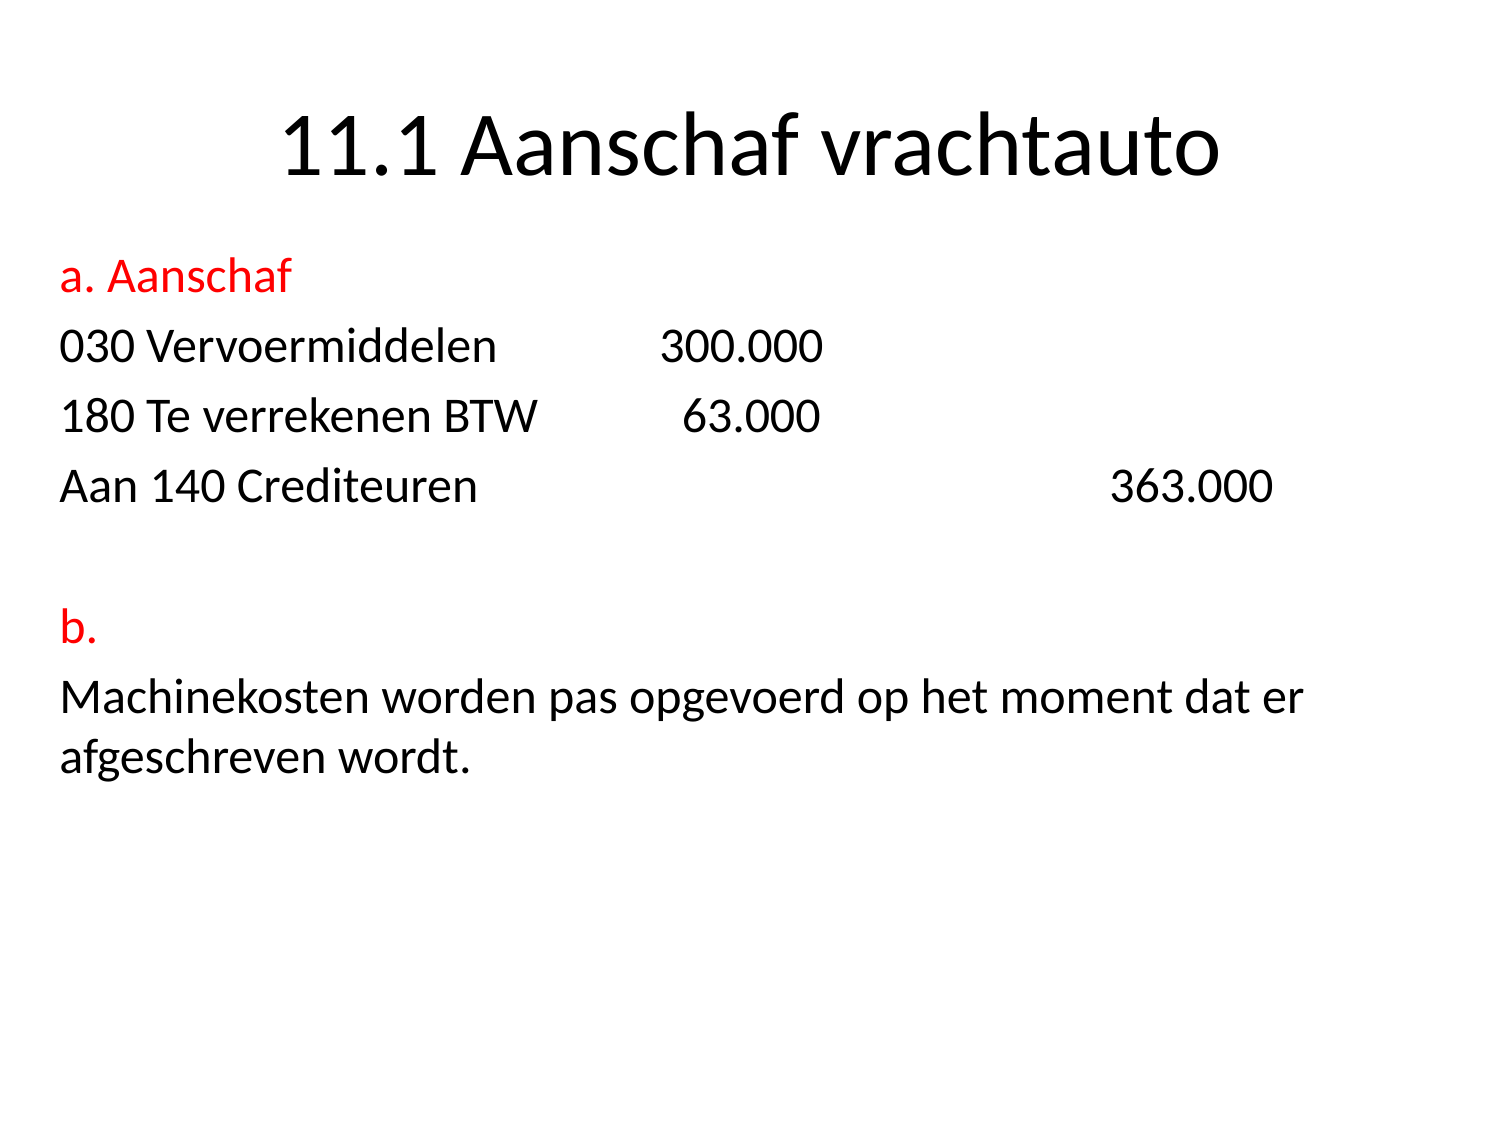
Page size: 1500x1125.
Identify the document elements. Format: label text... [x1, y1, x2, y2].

list a. Aanschaf 030 Vervoermiddelen 300.000 180 Te verrekenen BTW 63.000 Aan 140 Crediteuren 363.000 [44, 235, 1428, 586]
text_box b. Machinekosten worden pas opgevoerd op het moment dat er afgeschreven wordt. [44, 586, 1428, 965]
title 11.1 Aanschaf vrachtauto [75, 45, 1425, 233]
